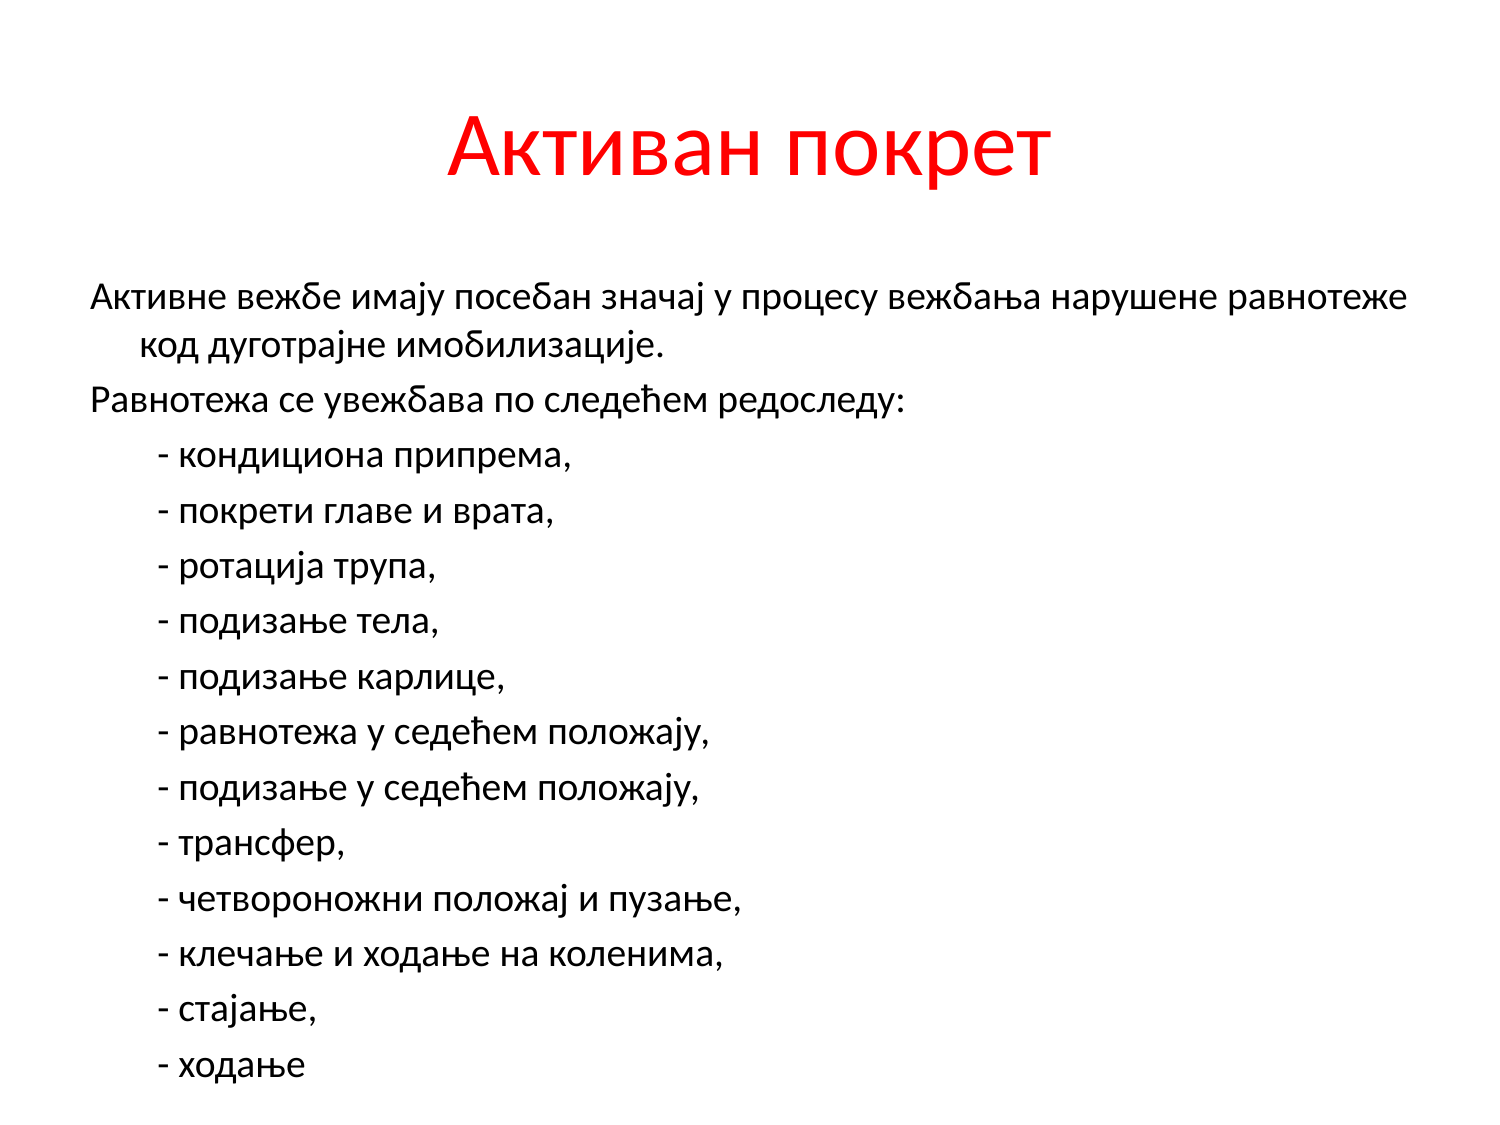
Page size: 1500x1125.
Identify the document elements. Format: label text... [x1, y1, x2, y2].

list Активне вежбе имају посебан значај у процесу вежбања нарушене равнотеже код дуготрајне имобилизације. Равнотежа се увежбава по следећем редоследу: - кондициона припрема, - покрети главе и врата, - ротација трупа, - подизање тела, - подизање карлице, - равнотежа у седећем положају, - подизање у седећем положају, - трансфер, - четвороножни положај и пузање, - клечање и ходање на коленима, - стајање, - ходање [75, 262, 1425, 1094]
title Активан покрет [75, 45, 1425, 233]
